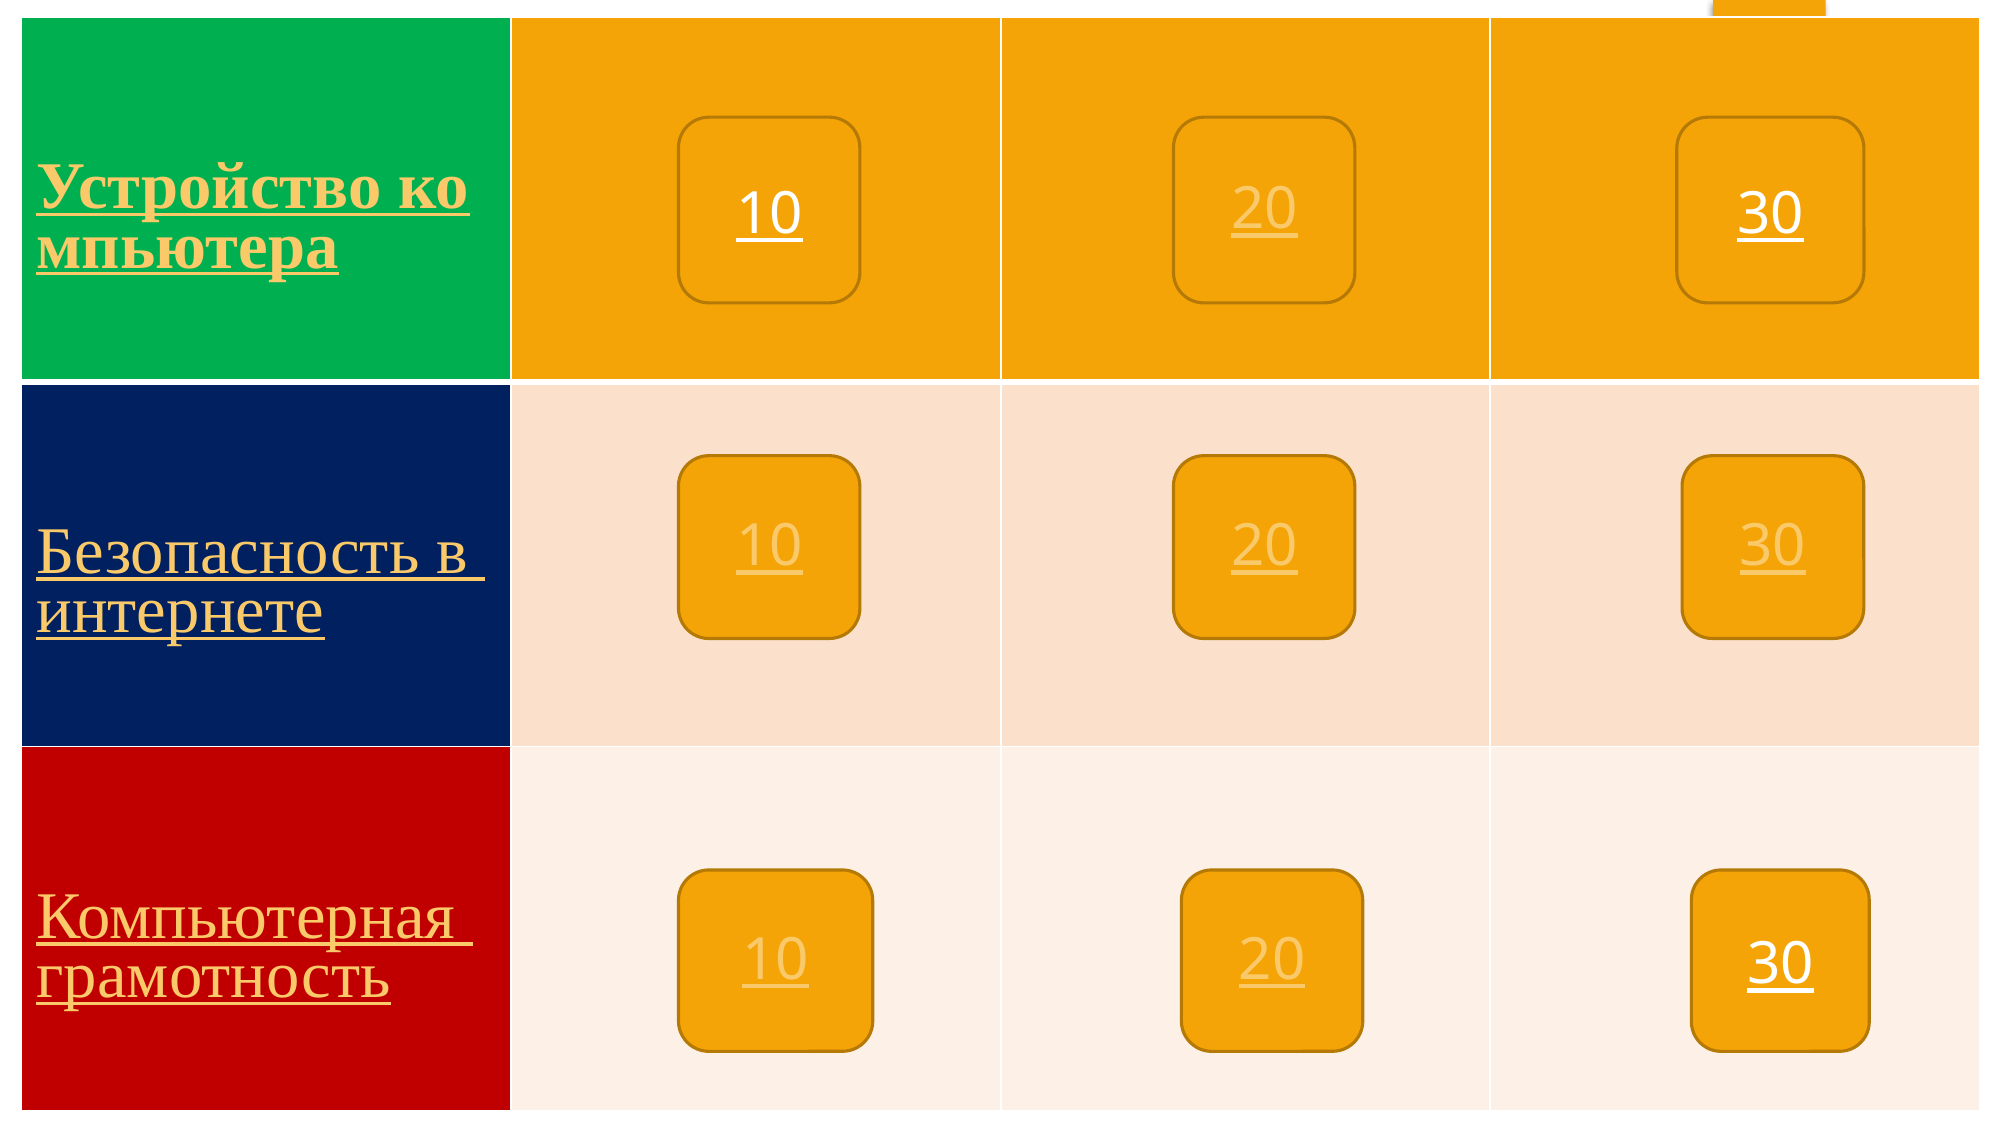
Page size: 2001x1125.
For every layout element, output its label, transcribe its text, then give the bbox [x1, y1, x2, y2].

table_header [1002, 18, 1489, 379]
text_box 30 [1680, 454, 1866, 641]
table_cell Компьютерная грамотность [22, 747, 510, 1110]
text_box 10 [676, 454, 862, 641]
table_header [1491, 18, 1979, 379]
text_box 30 [1675, 115, 1866, 305]
text_box 10 [676, 868, 875, 1053]
table_header [512, 18, 1000, 379]
table_header Устройство компьютера [22, 18, 510, 379]
table_cell [512, 747, 1000, 1110]
table_cell [512, 385, 1000, 746]
table_cell [1491, 747, 1979, 1110]
text_box 20 [1179, 868, 1365, 1053]
table_cell [1002, 747, 1489, 1110]
text_box 10 [676, 115, 862, 305]
text_box 20 [1171, 115, 1357, 305]
table_cell [1002, 385, 1489, 746]
table_cell [1491, 385, 1979, 746]
text_box 30 [1689, 868, 1871, 1053]
table_cell Безопасность в интернете [22, 385, 510, 746]
text_box 20 [1171, 454, 1357, 641]
